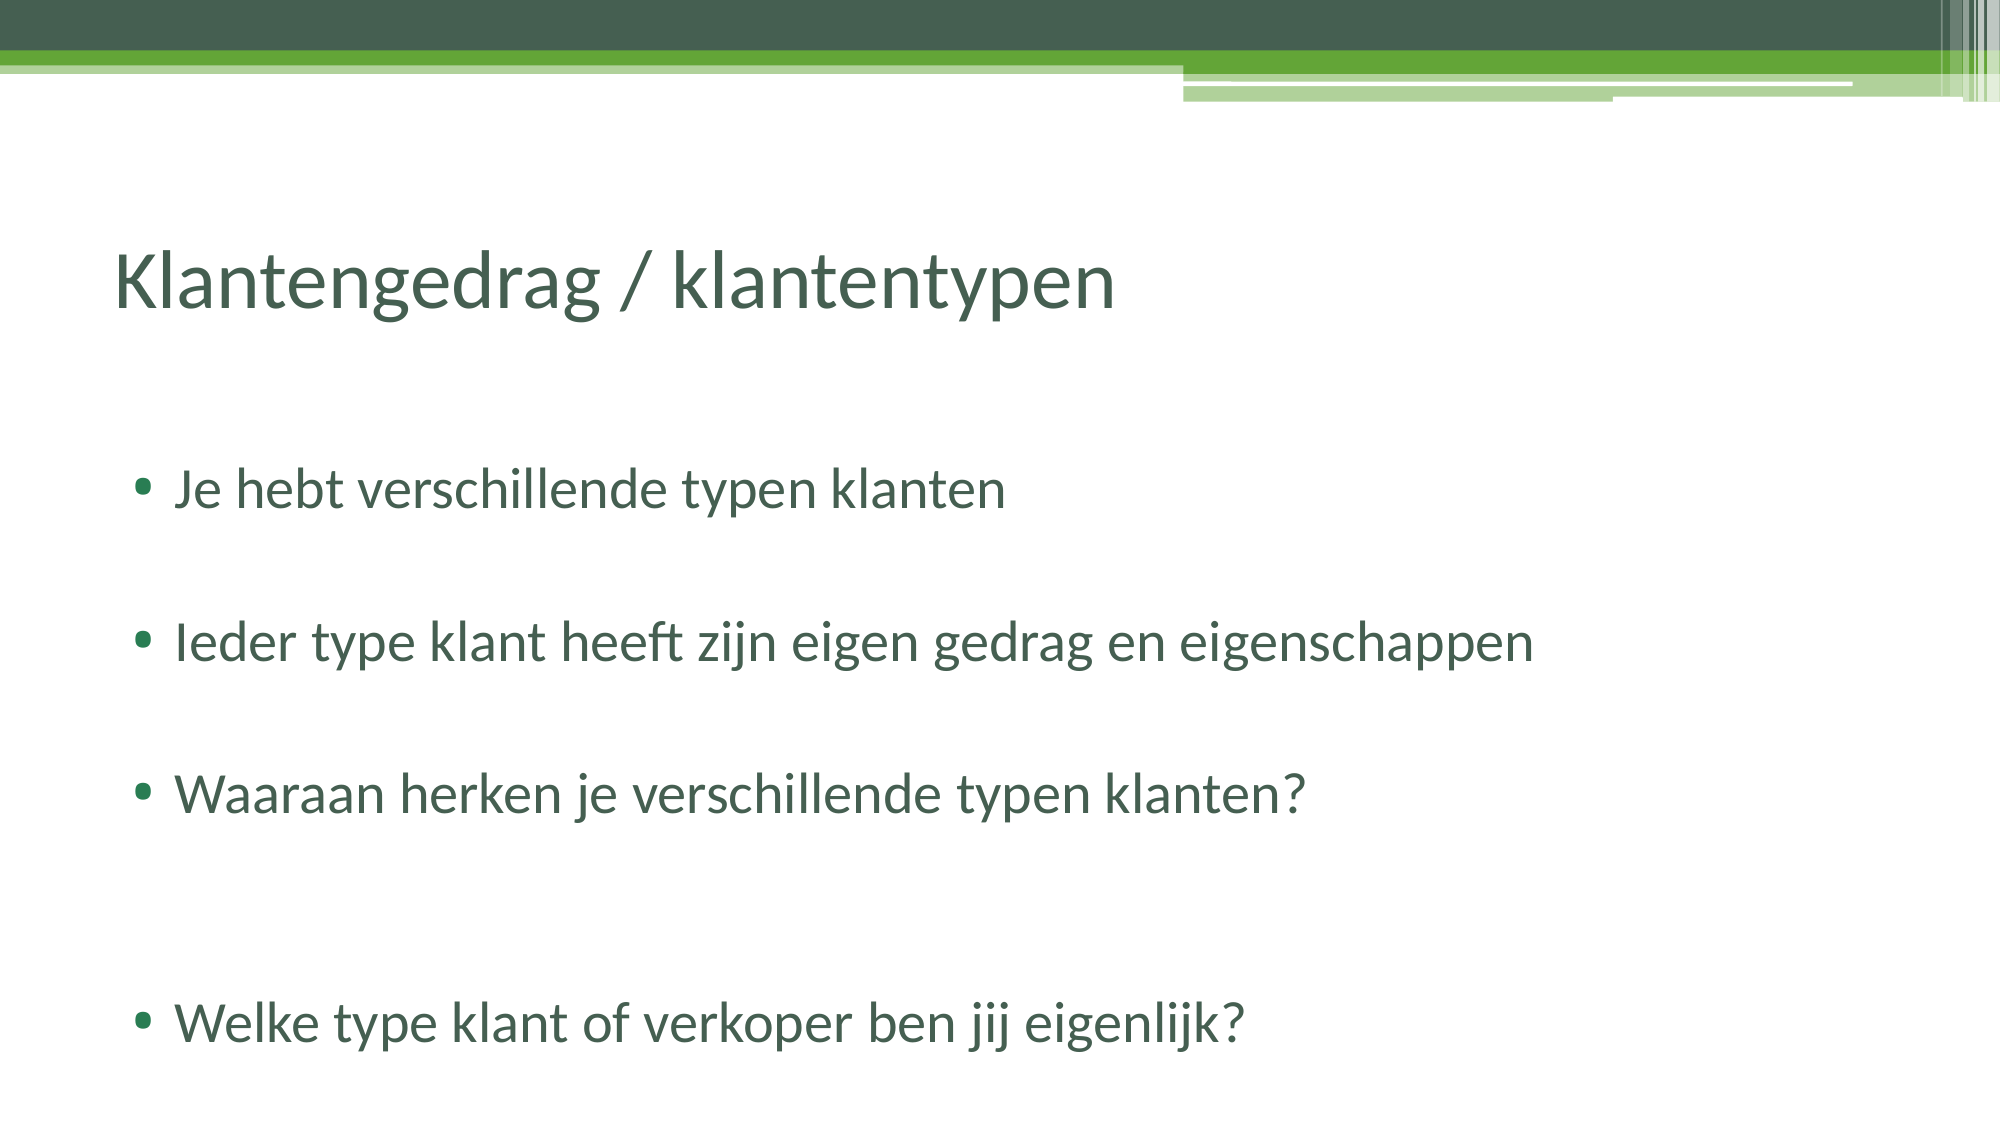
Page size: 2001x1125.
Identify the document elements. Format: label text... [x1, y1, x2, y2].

title Klantengedrag / klantentypen [99, 187, 1900, 363]
list Je hebt verschillende typen klanten Ieder type klant heeft zijn eigen gedrag en eigenschappen Waaraan herken je verschillende typen klanten? Welke type klant of verkoper ben jij eigenlijk? [99, 443, 1900, 1079]
